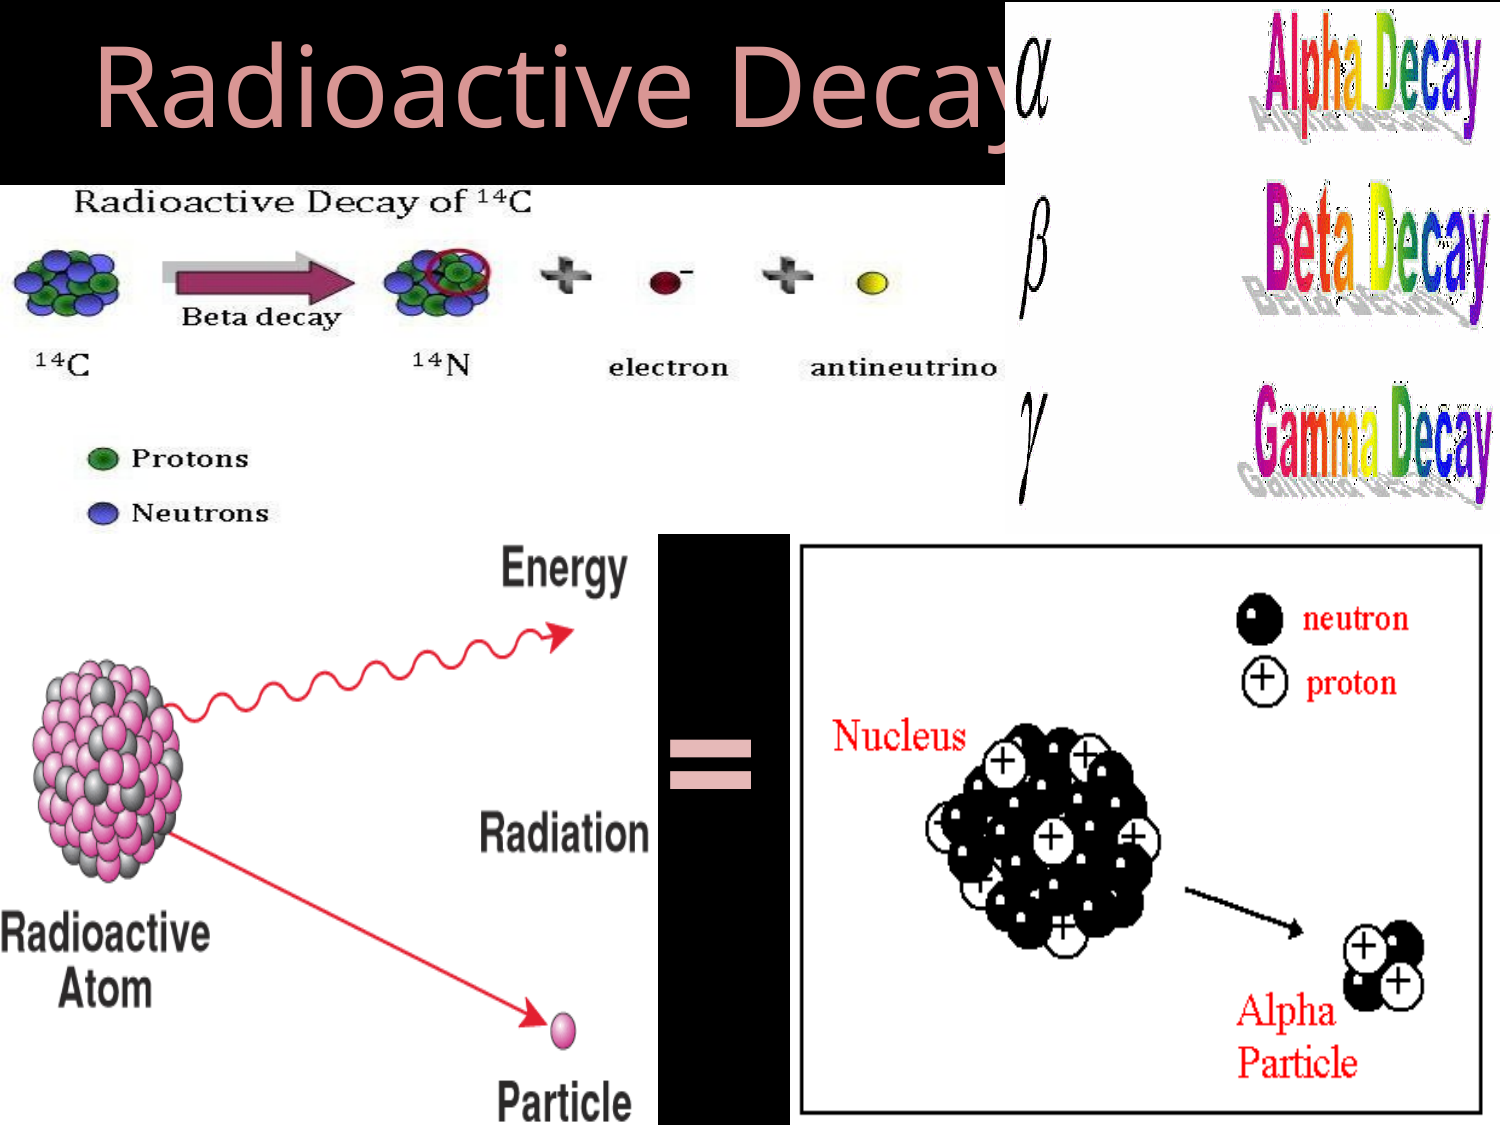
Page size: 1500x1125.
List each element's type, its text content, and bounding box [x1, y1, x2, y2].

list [0, 542, 699, 1125]
title Radioactive Decay [75, 0, 1006, 183]
text_box = [703, 542, 776, 864]
picture [0, 2, 1500, 1125]
